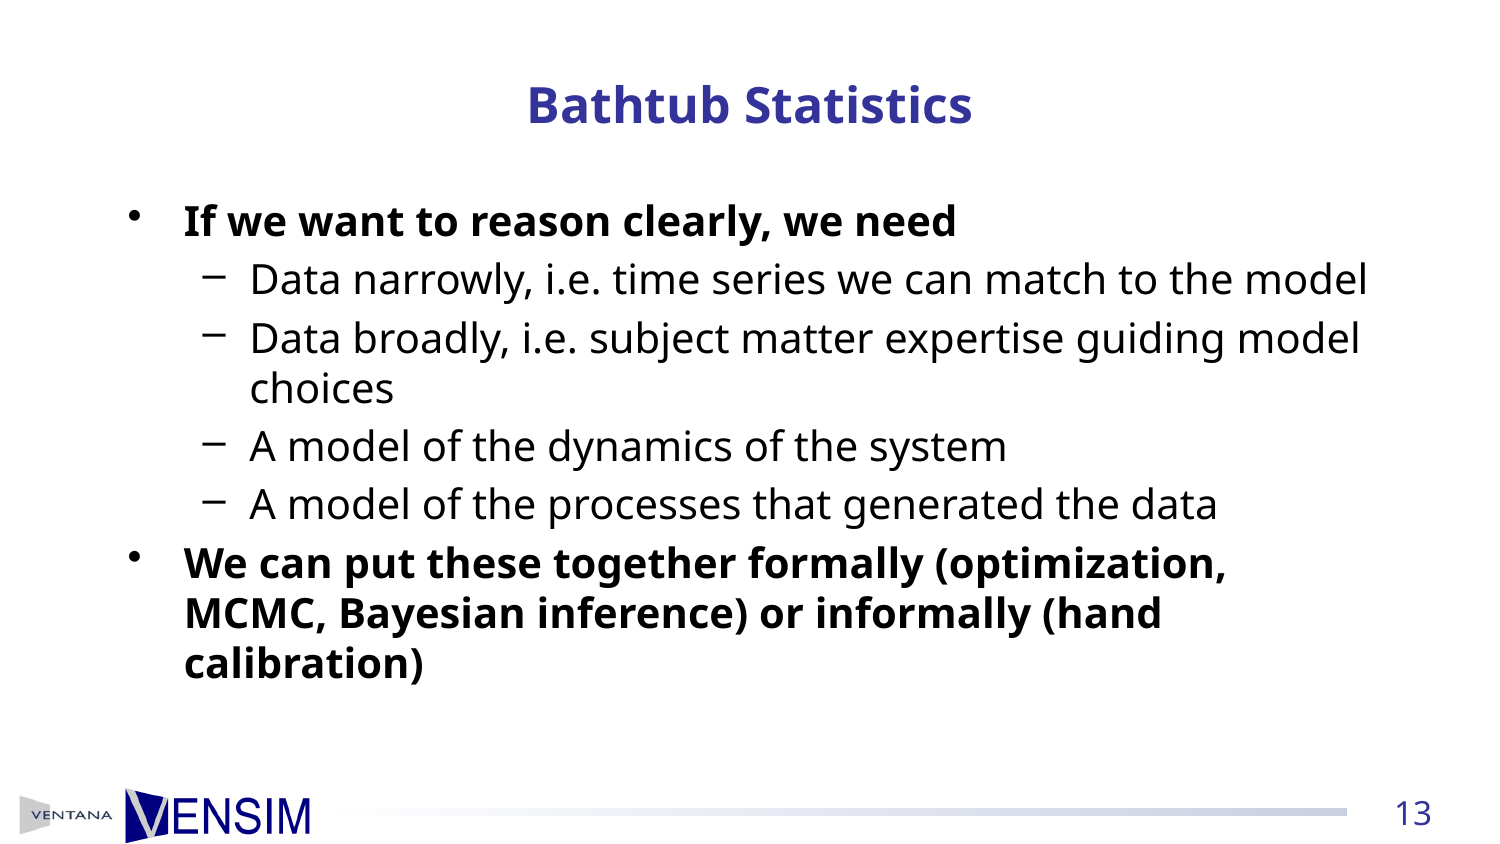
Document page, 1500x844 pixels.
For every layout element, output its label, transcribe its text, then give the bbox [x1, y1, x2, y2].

title Bathtub Statistics [112, 46, 1388, 160]
list If we want to reason clearly, we need Data narrowly, i.e. time series we can match to the model Data broadly, i.e. subject matter expertise guiding model choices A model of the dynamics of the system A model of the processes that generated the data We can put these together formally (optimization, MCMC, Bayesian inference) or informally (hand calibration) [112, 187, 1388, 760]
picture [0, 786, 313, 844]
